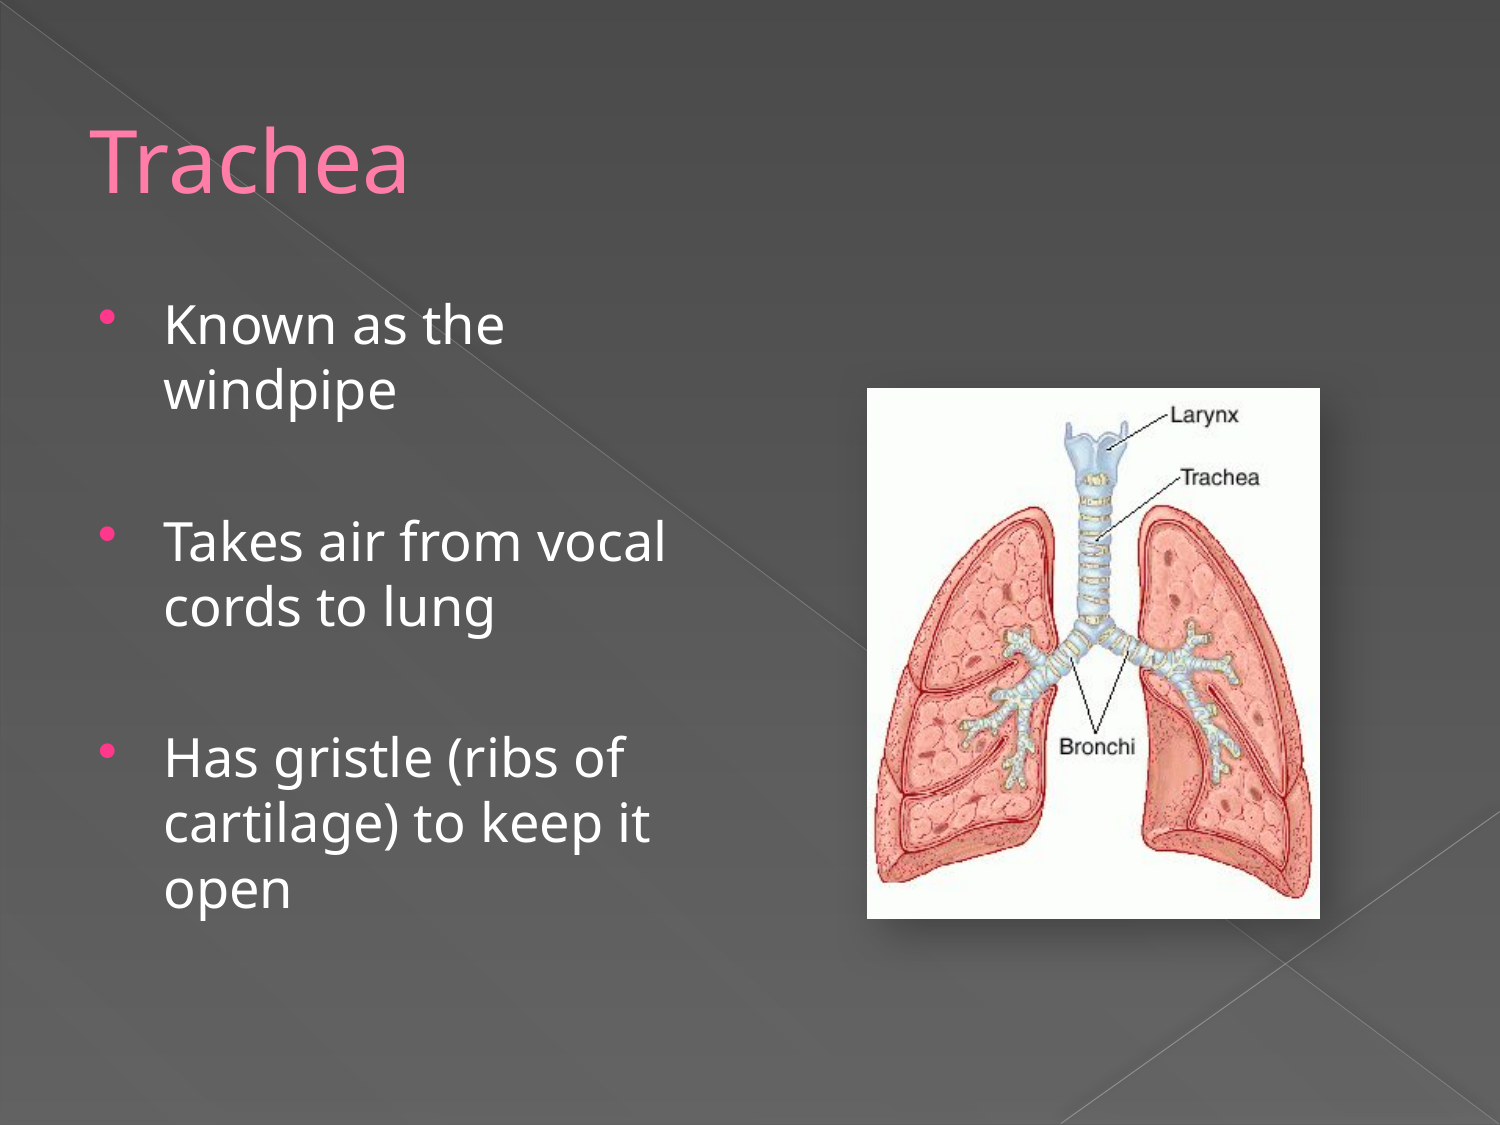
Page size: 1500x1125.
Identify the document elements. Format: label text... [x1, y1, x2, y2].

list Known as the windpipe Takes air from vocal cords to lung Has gristle (ribs of cartilage) to keep it open [75, 282, 738, 1025]
title Trachea [75, 43, 1425, 274]
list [867, 388, 1320, 919]
